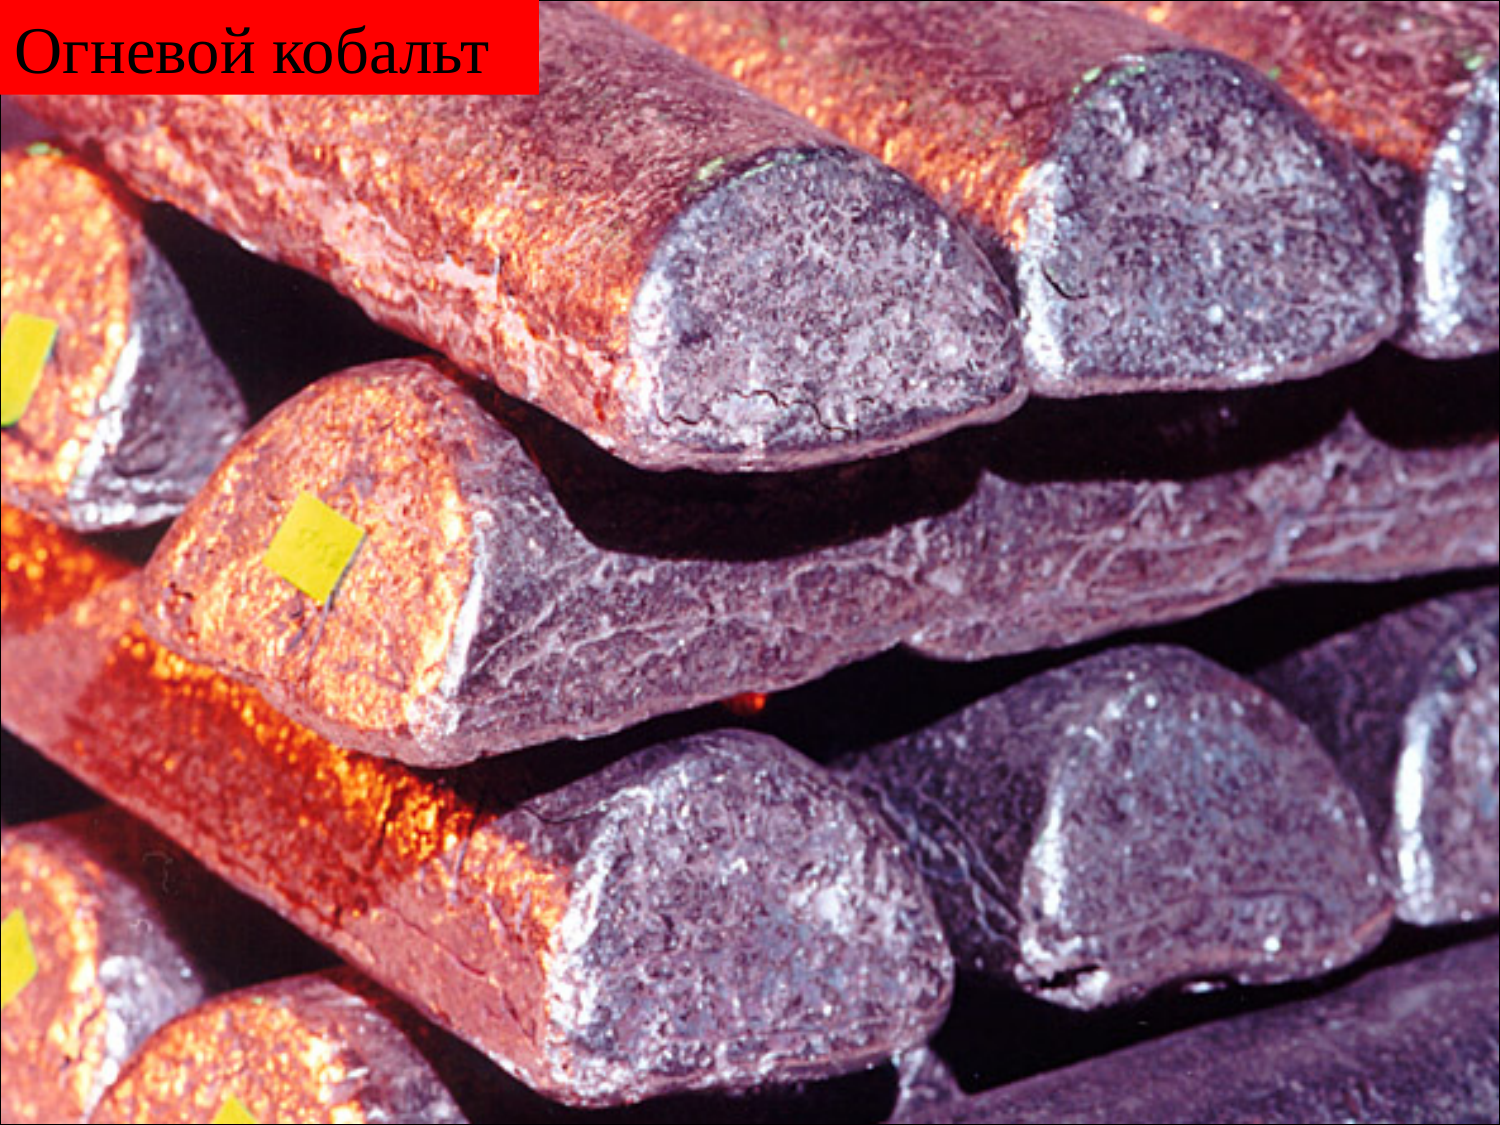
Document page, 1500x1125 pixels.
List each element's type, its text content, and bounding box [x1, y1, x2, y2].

text_box Огневой кобальт [0, 0, 539, 95]
text_box [0, 0, 1500, 1125]
